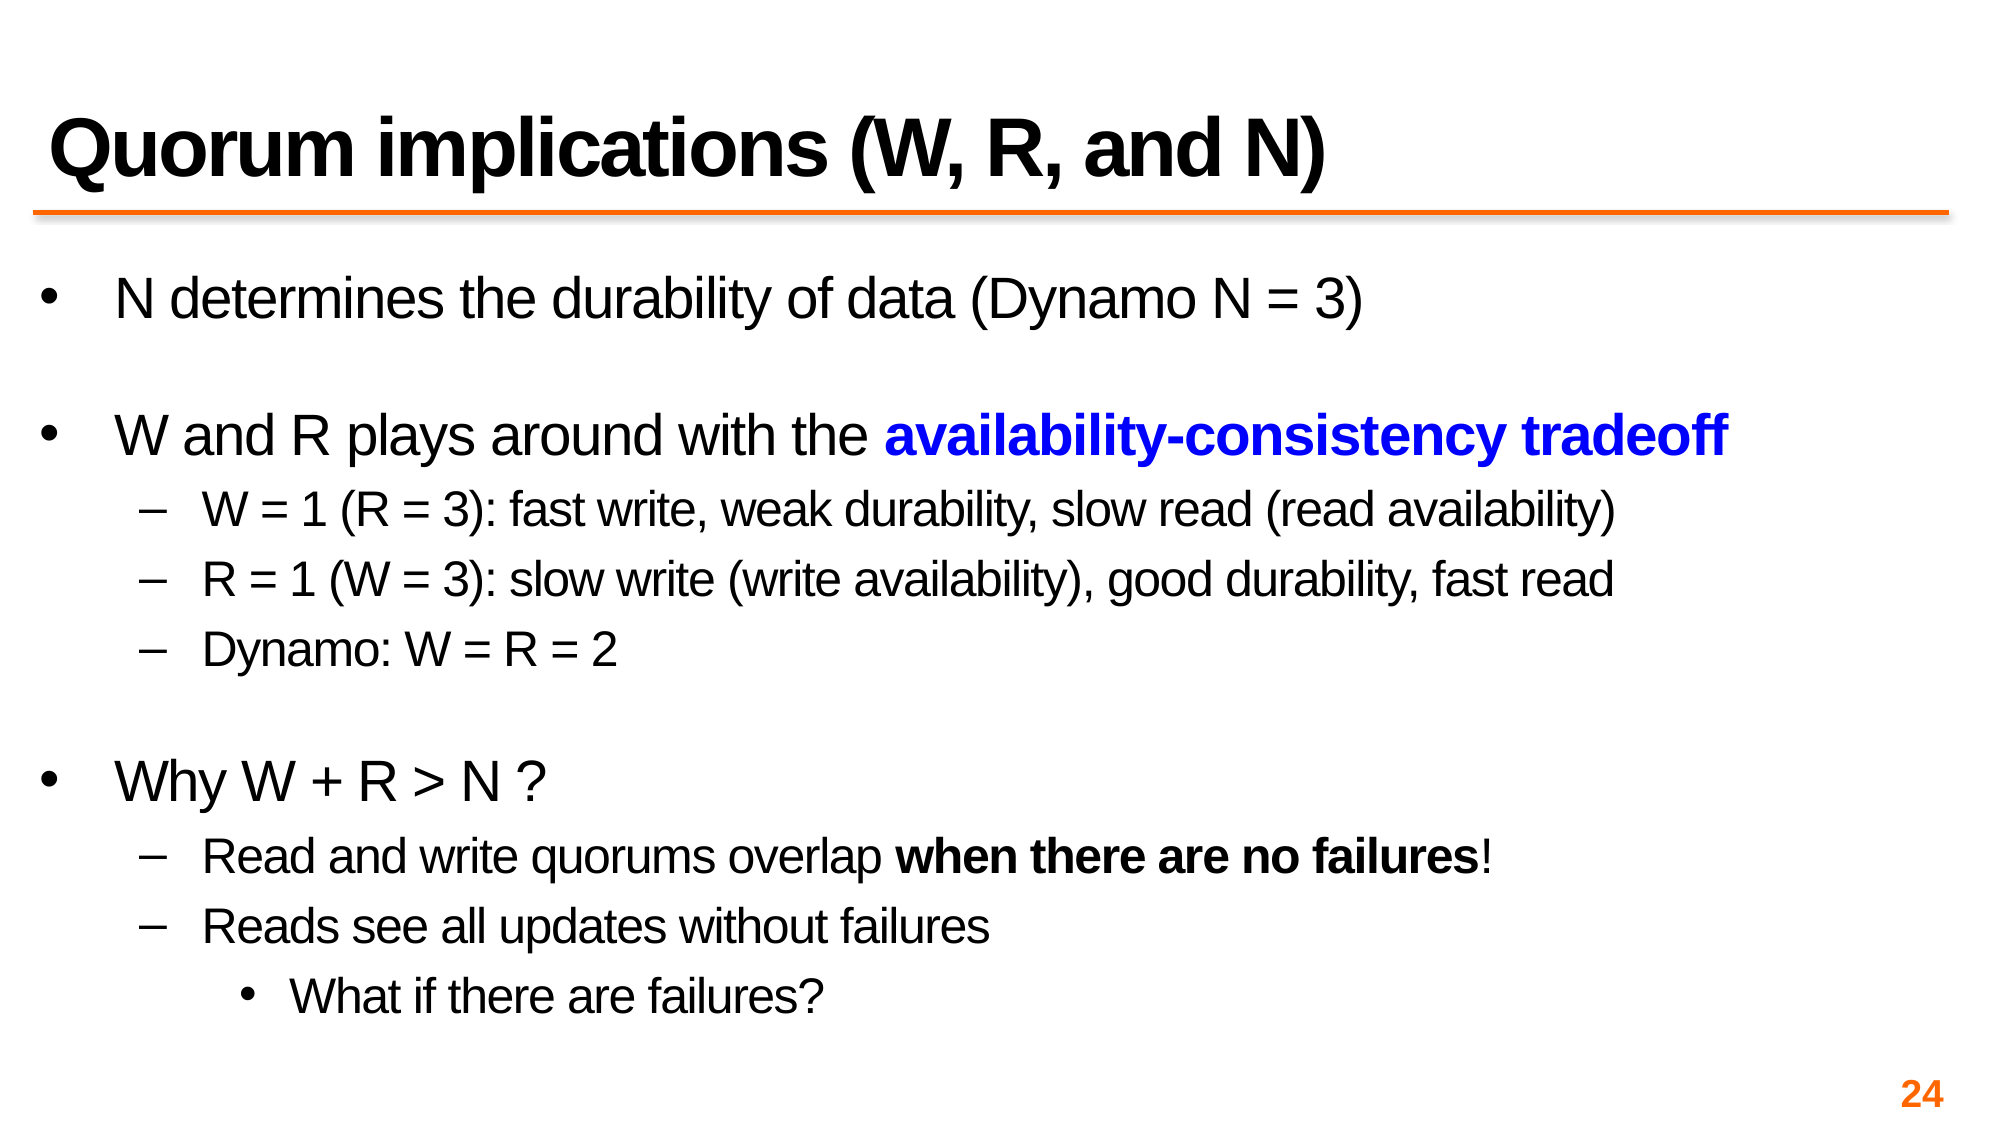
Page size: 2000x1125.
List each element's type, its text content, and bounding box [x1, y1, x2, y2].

slide_number 24 [1482, 1074, 1950, 1110]
list N determines the durability of data (Dynamo N = 3) W and R plays around with the availability-consistency tradeoff W = 1 (R = 3): fast write, weak durability, slow read (read availability) R = 1 (W = 3): slow write (write availability), good durability, fast read Dynamo: W = R = 2 Why W + R > N ? Read and write quorums overlap when there are no failures! Reads see all updates without failures What if there are failures? [33, 254, 1950, 1125]
title Quorum implications (W, R, and N) [33, 24, 1950, 201]
